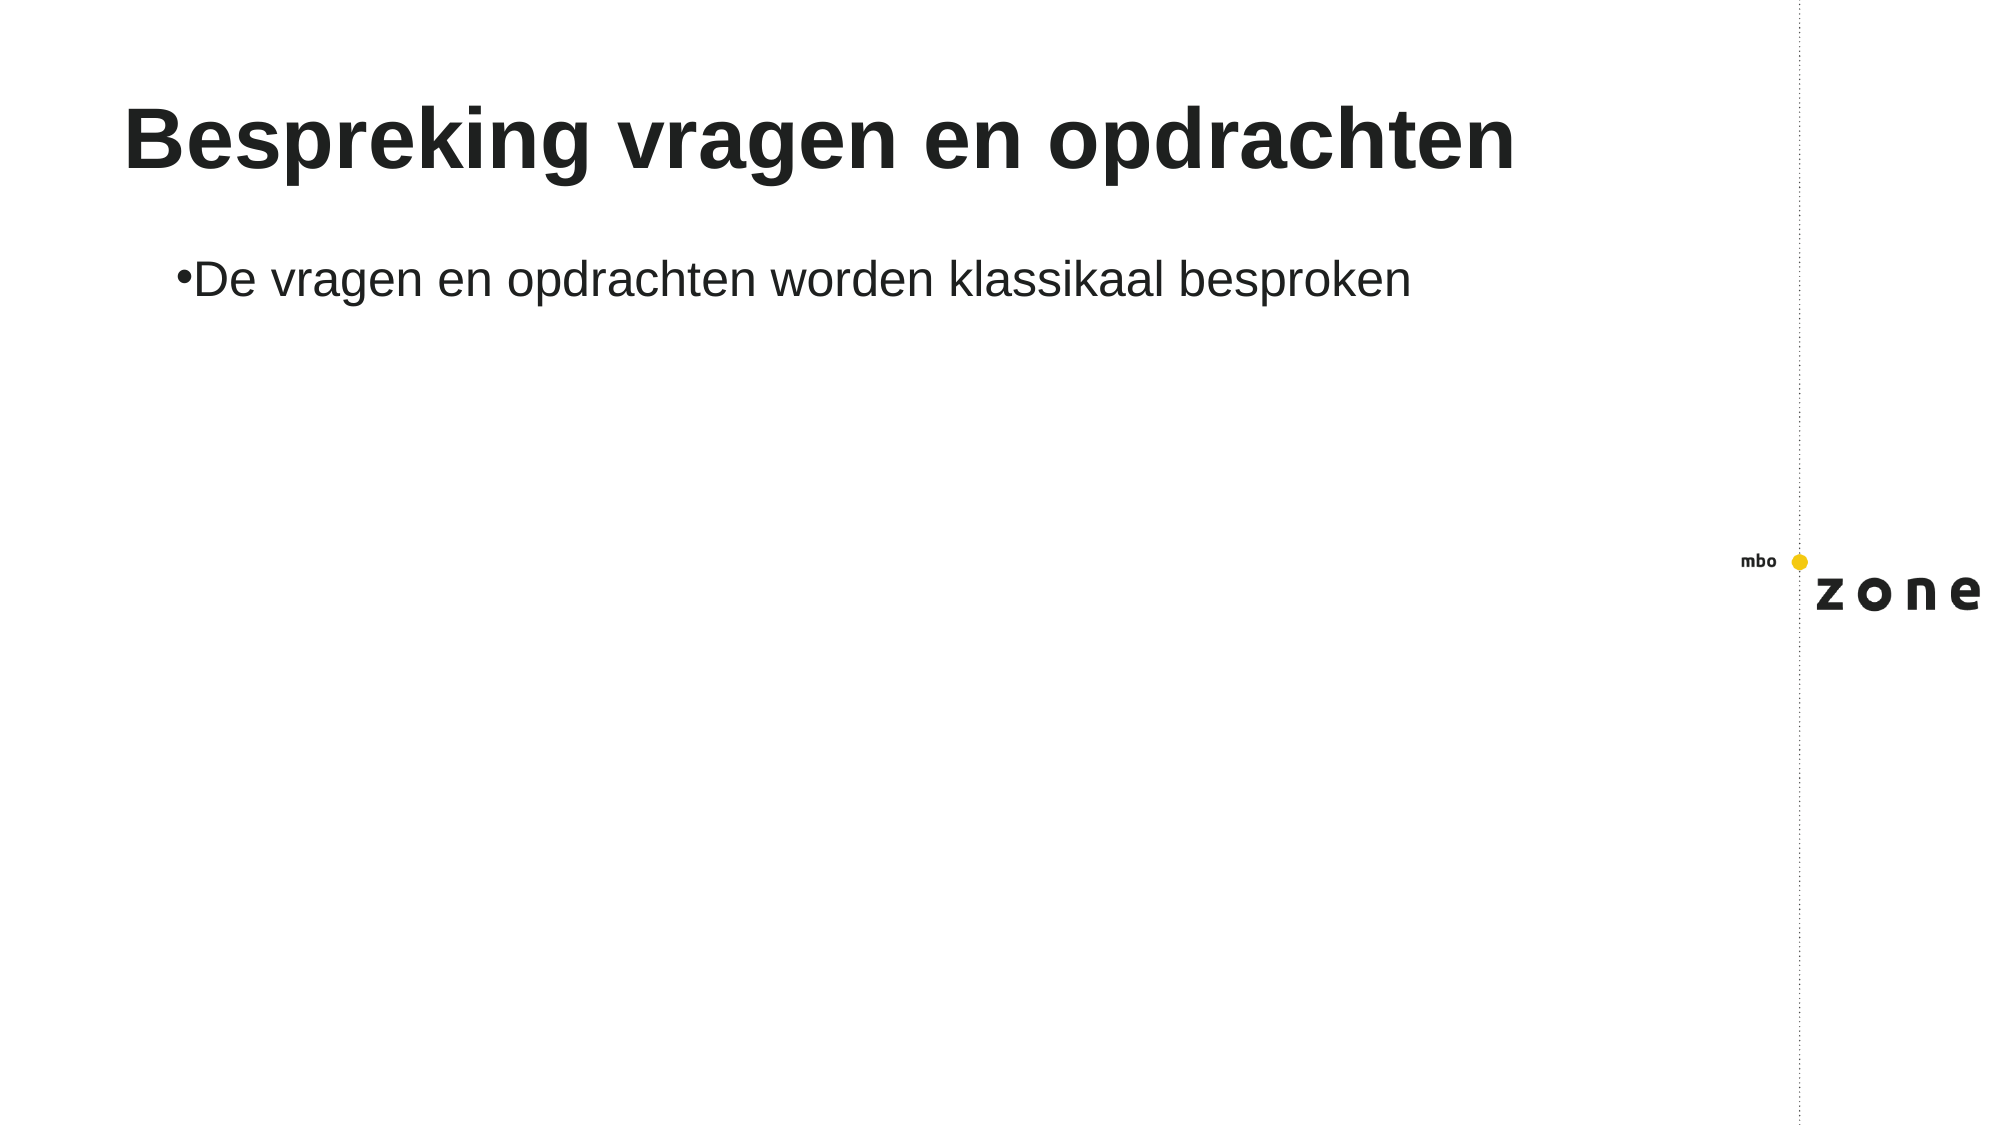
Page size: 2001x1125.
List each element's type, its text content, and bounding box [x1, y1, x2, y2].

title Bespreking vragen en opdrachten [124, 94, 1524, 213]
picture [1596, 0, 2001, 1125]
list De vragen en opdrachten worden klassikaal besproken [175, 246, 1524, 1010]
